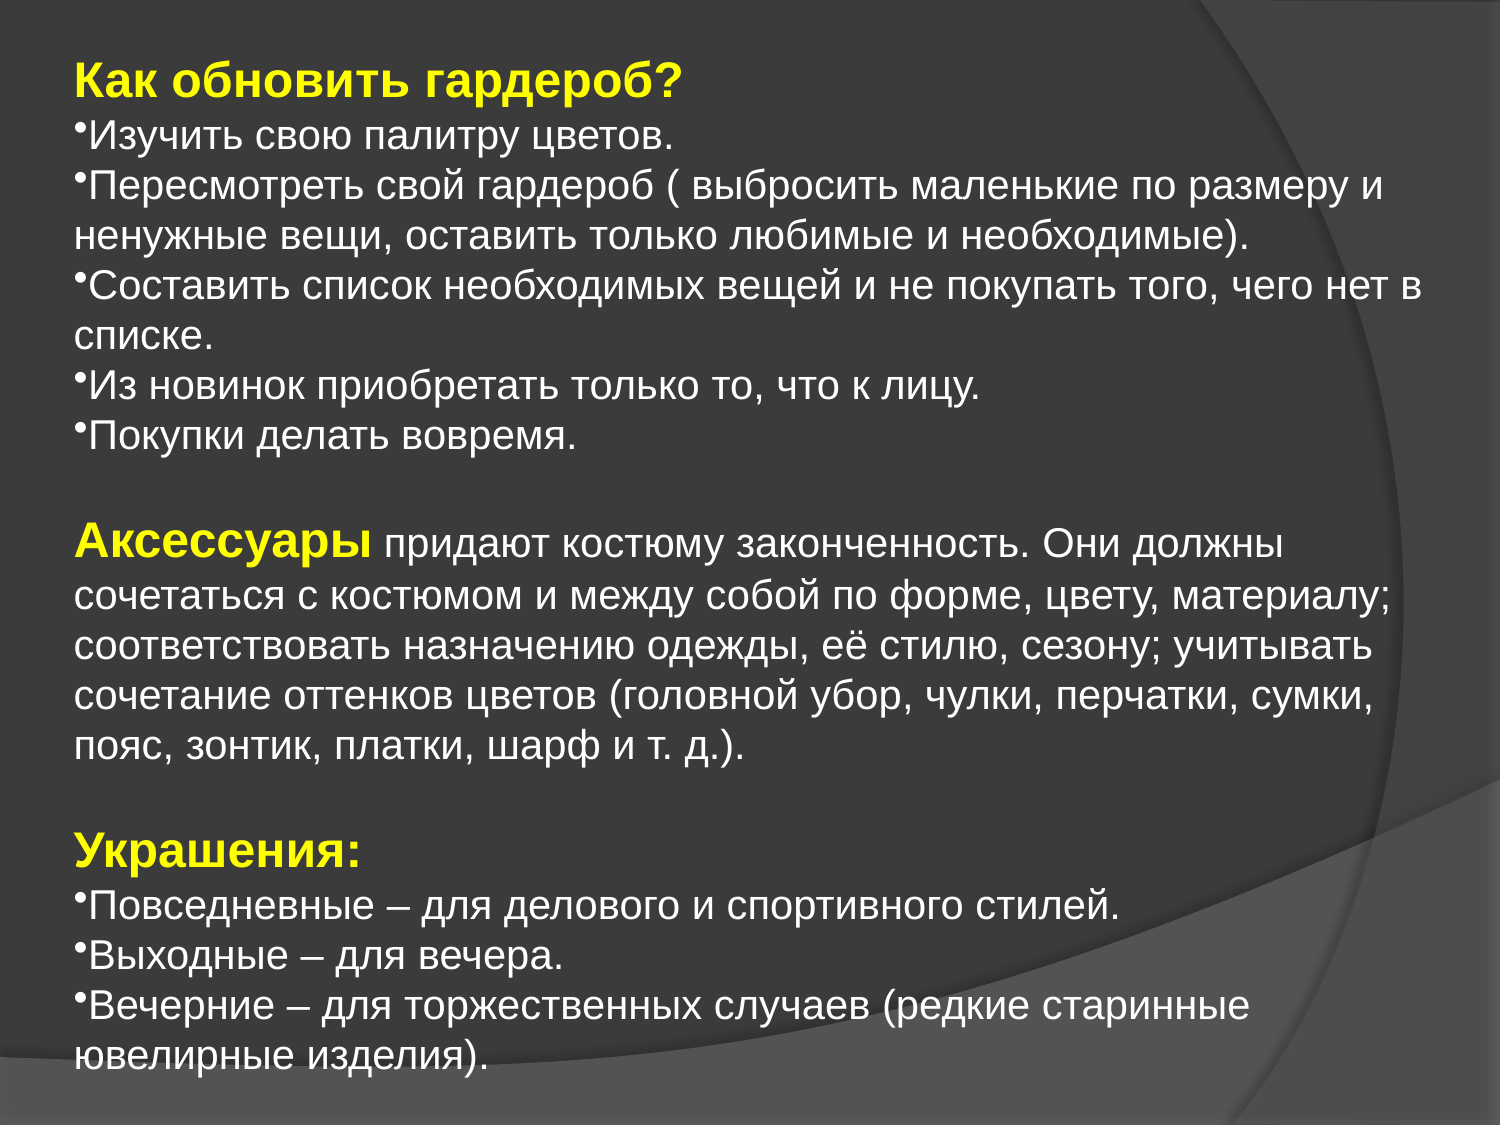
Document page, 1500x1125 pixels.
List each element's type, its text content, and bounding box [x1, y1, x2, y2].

text_box Как обновить гардероб? Изучить свою палитру цветов. Пересмотреть свой гардероб ( выбросить маленькие по размеру и ненужные вещи, оставить только любимые и необходимые). Составить список необходимых вещей и не покупать того, чего нет в списке. Из новинок приобретать только то, что к лицу. Покупки делать вовремя. Аксессуары придают костюму законченность. Они должны сочетаться с костюмом и между собой по форме, цвету, материалу; соответствовать назначению одежды, её стилю, сезону; учитывать сочетание оттенков цветов (головной убор, чулки, перчатки, сумки, пояс, зонтик, платки, шарф и т. д.). Украшения: Повседневные – для делового и спортивного стилей. Выходные – для вечера. Вечерние – для торжественных случаев (редкие старинные ювелирные изделия). [58, 40, 1442, 1086]
